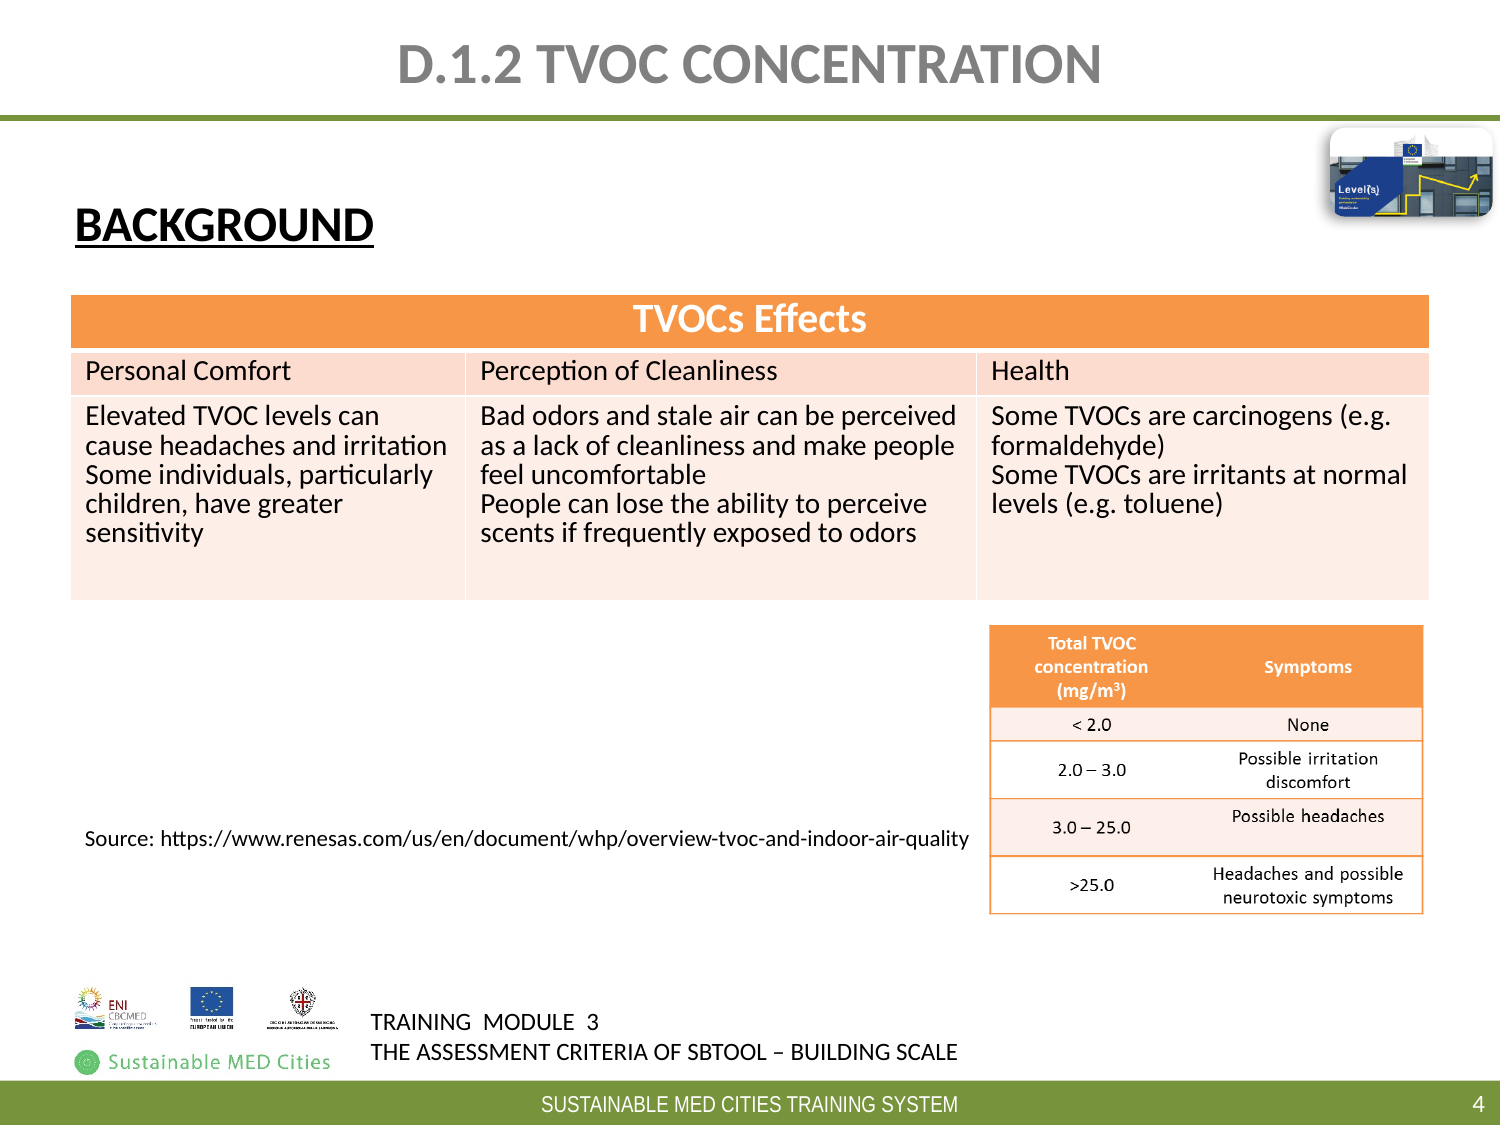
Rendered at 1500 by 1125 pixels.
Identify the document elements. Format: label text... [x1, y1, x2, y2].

table_cell Bad odors and stale air can be perceived as a lack of cleanliness and make people feel uncomfortable People can lose the ability to perceive scents if frequently exposed to odors [466, 397, 976, 600]
picture [1329, 127, 1493, 217]
table_cell Personal Comfort [71, 353, 465, 395]
table_cell Some TVOCs are carcinogens (e.g. formaldehyde) Some TVOCs are irritants at normal levels (e.g. toluene) [977, 397, 1429, 600]
title D.1.2 TVOC CONCENTRATION [0, 0, 1500, 121]
picture [62, 978, 356, 1080]
picture [988, 624, 1425, 920]
table_cell Elevated TVOC levels can cause headaches and irritation Some individuals, particularly children, have greater sensitivity [71, 397, 465, 600]
table_cell Health [977, 353, 1429, 395]
text_box Source: https://www.renesas.com/us/en/document/whp/overview-tvoc-and-indoor-air-quality [70, 816, 983, 859]
table_header TVOCs Effects [71, 295, 1429, 348]
list BACKGROUND [59, 184, 1441, 920]
table_cell Perception of Cleanliness [466, 353, 976, 395]
slide_number 4 [1149, 1079, 1500, 1125]
